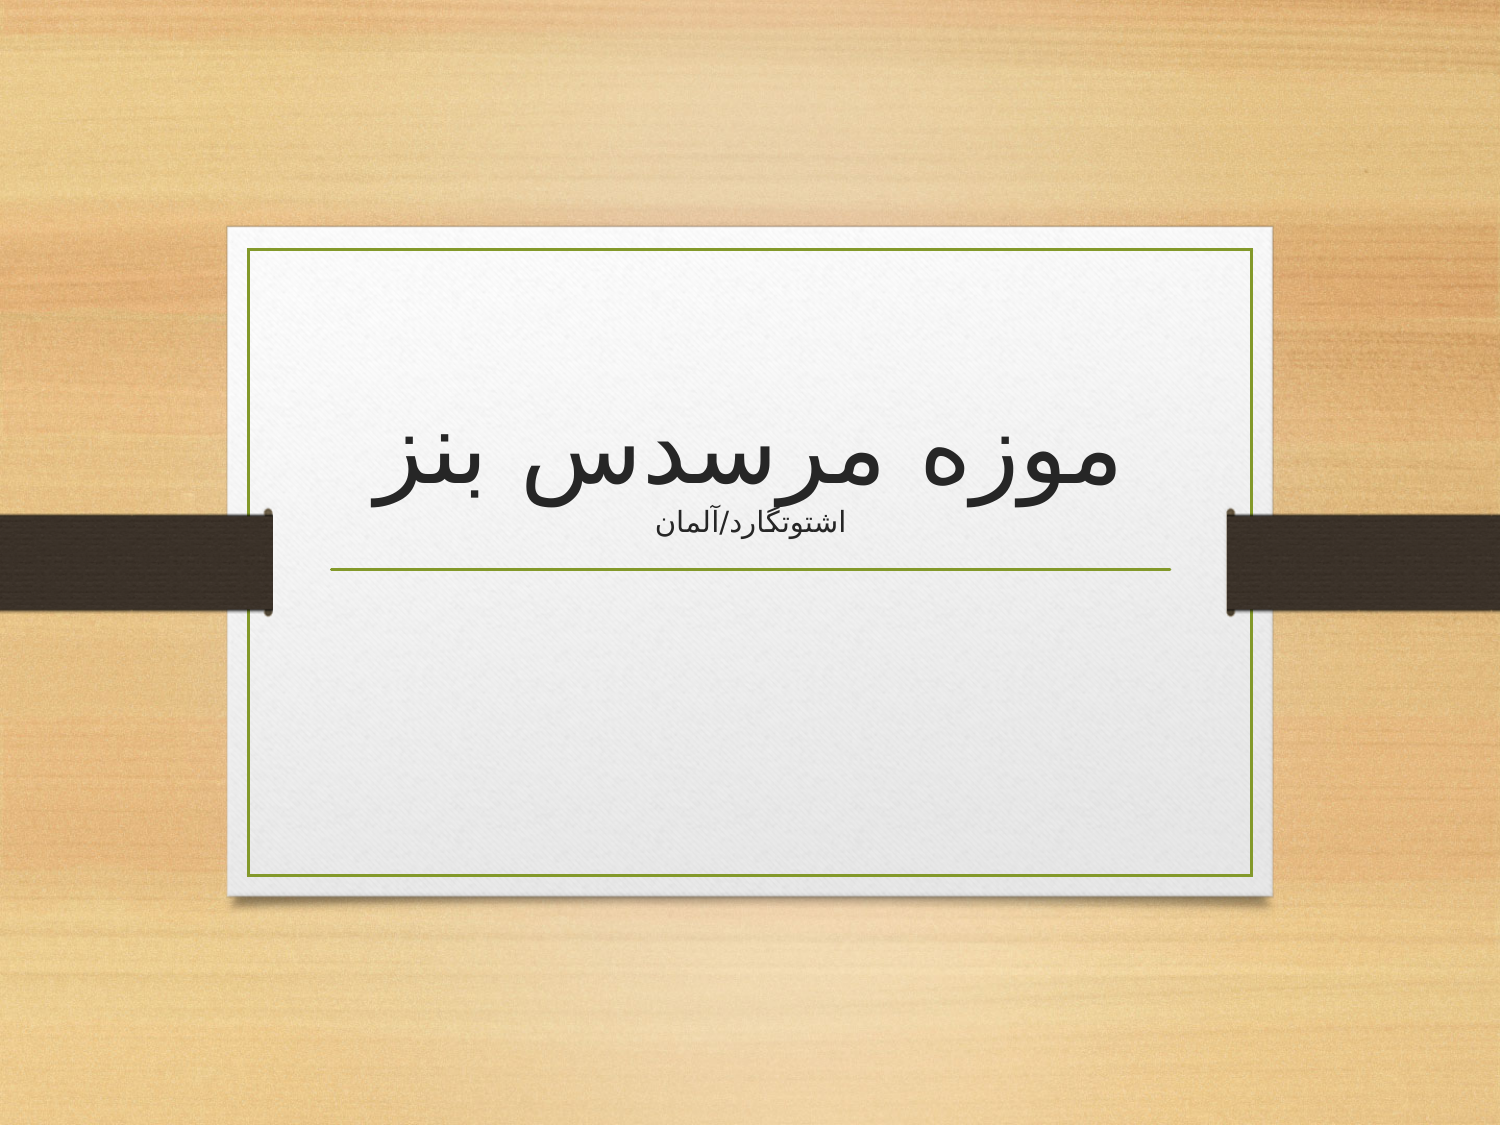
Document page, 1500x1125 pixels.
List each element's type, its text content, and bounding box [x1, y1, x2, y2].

title موزه مرسدس بنز اشتوتگارد/آلمان [315, 297, 1187, 546]
picture [0, 0, 1500, 1125]
